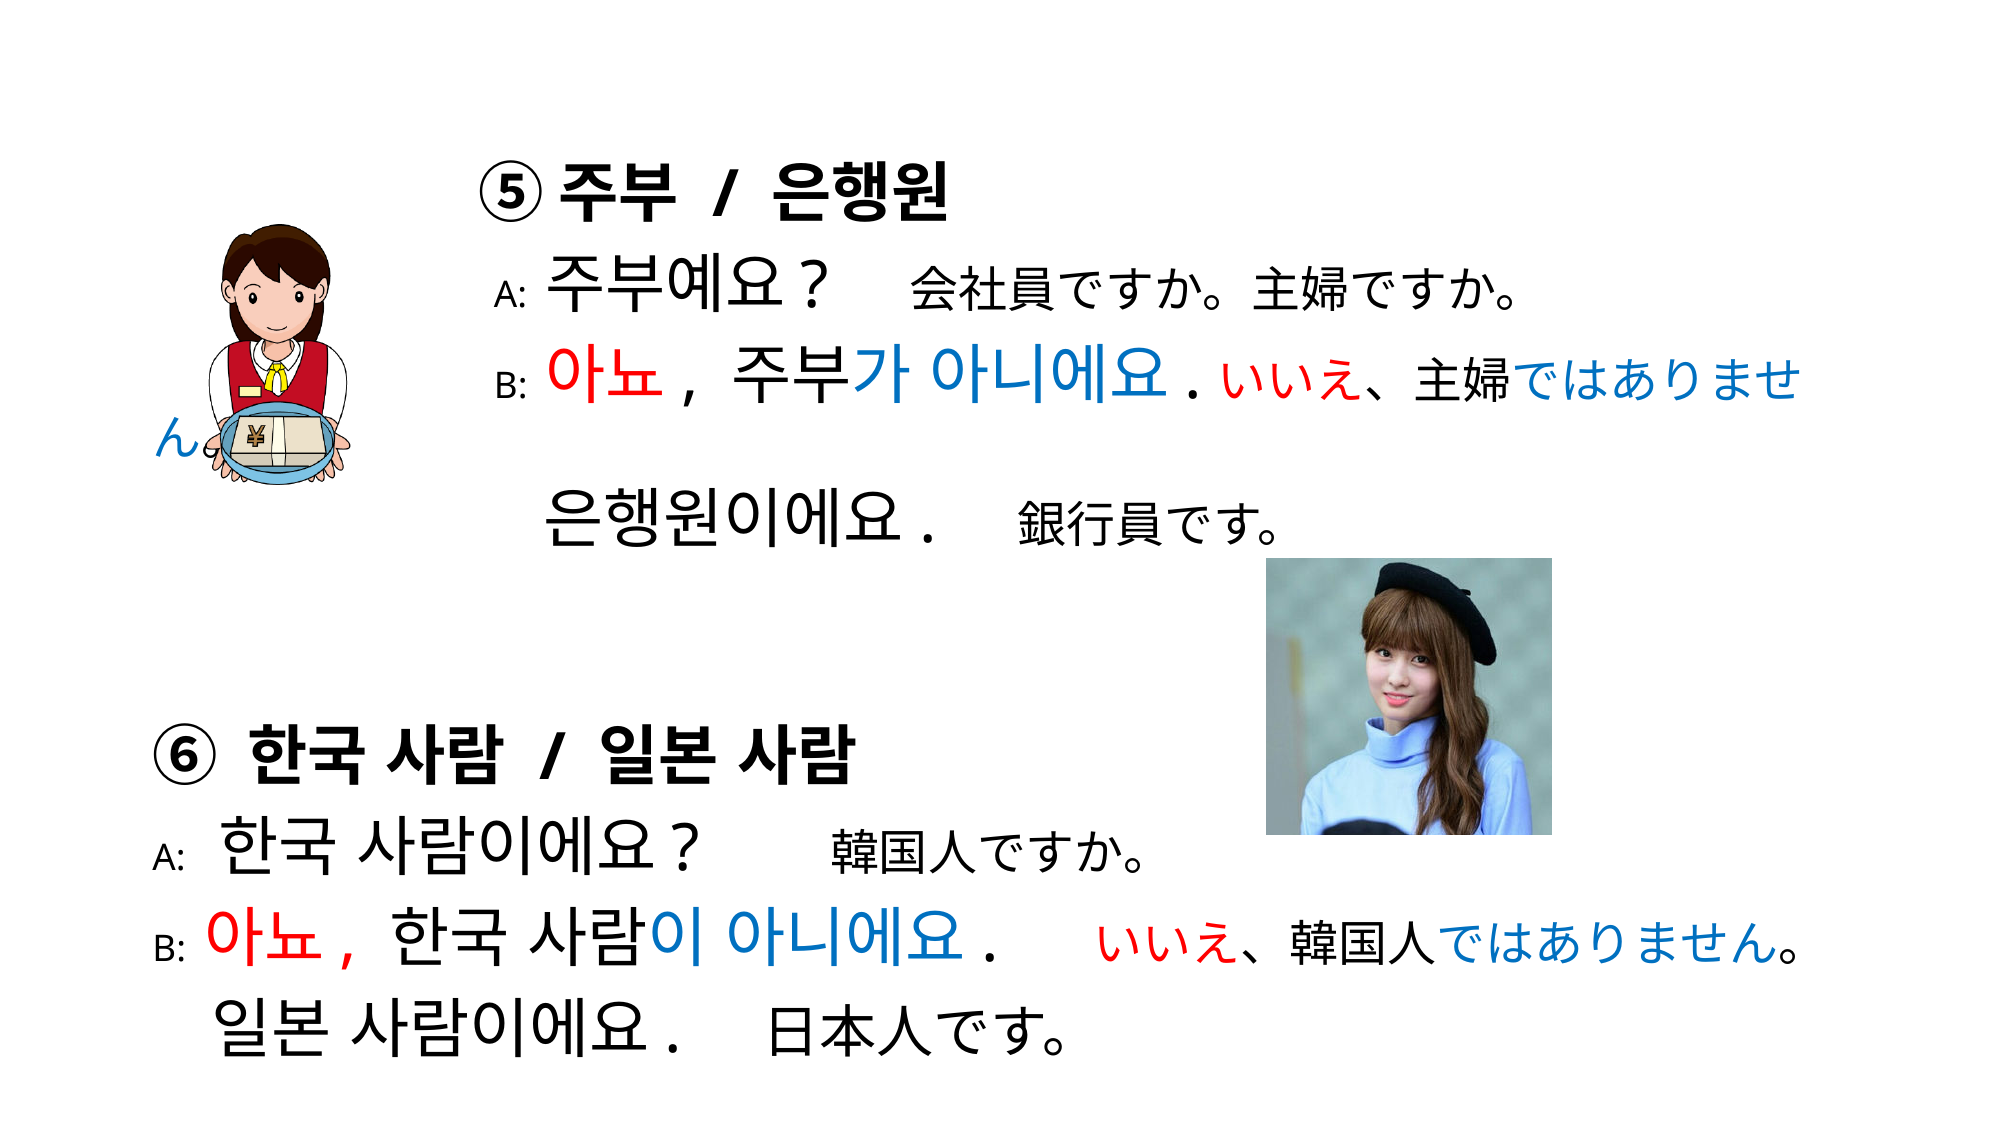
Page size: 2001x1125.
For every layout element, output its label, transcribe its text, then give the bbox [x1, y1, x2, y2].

list ⑤ 주부 / 은행원 A: 주부예요? 会社員ですか。主婦ですか。 B: 아뇨, 주부가 아니에요.いいえ、主婦ではありません。 은행원이에요. 銀行員です。 ⑥ 한국 사람 / 일본 사람 A: 한국 사람이에요? 韓国人ですか。 B: 아뇨, 한국 사람이 아니에요. いいえ、韓国人ではありません。 일본 사람이에요. 日本人です。 [137, 108, 1863, 1084]
picture [205, 224, 351, 485]
picture [1266, 558, 1552, 835]
